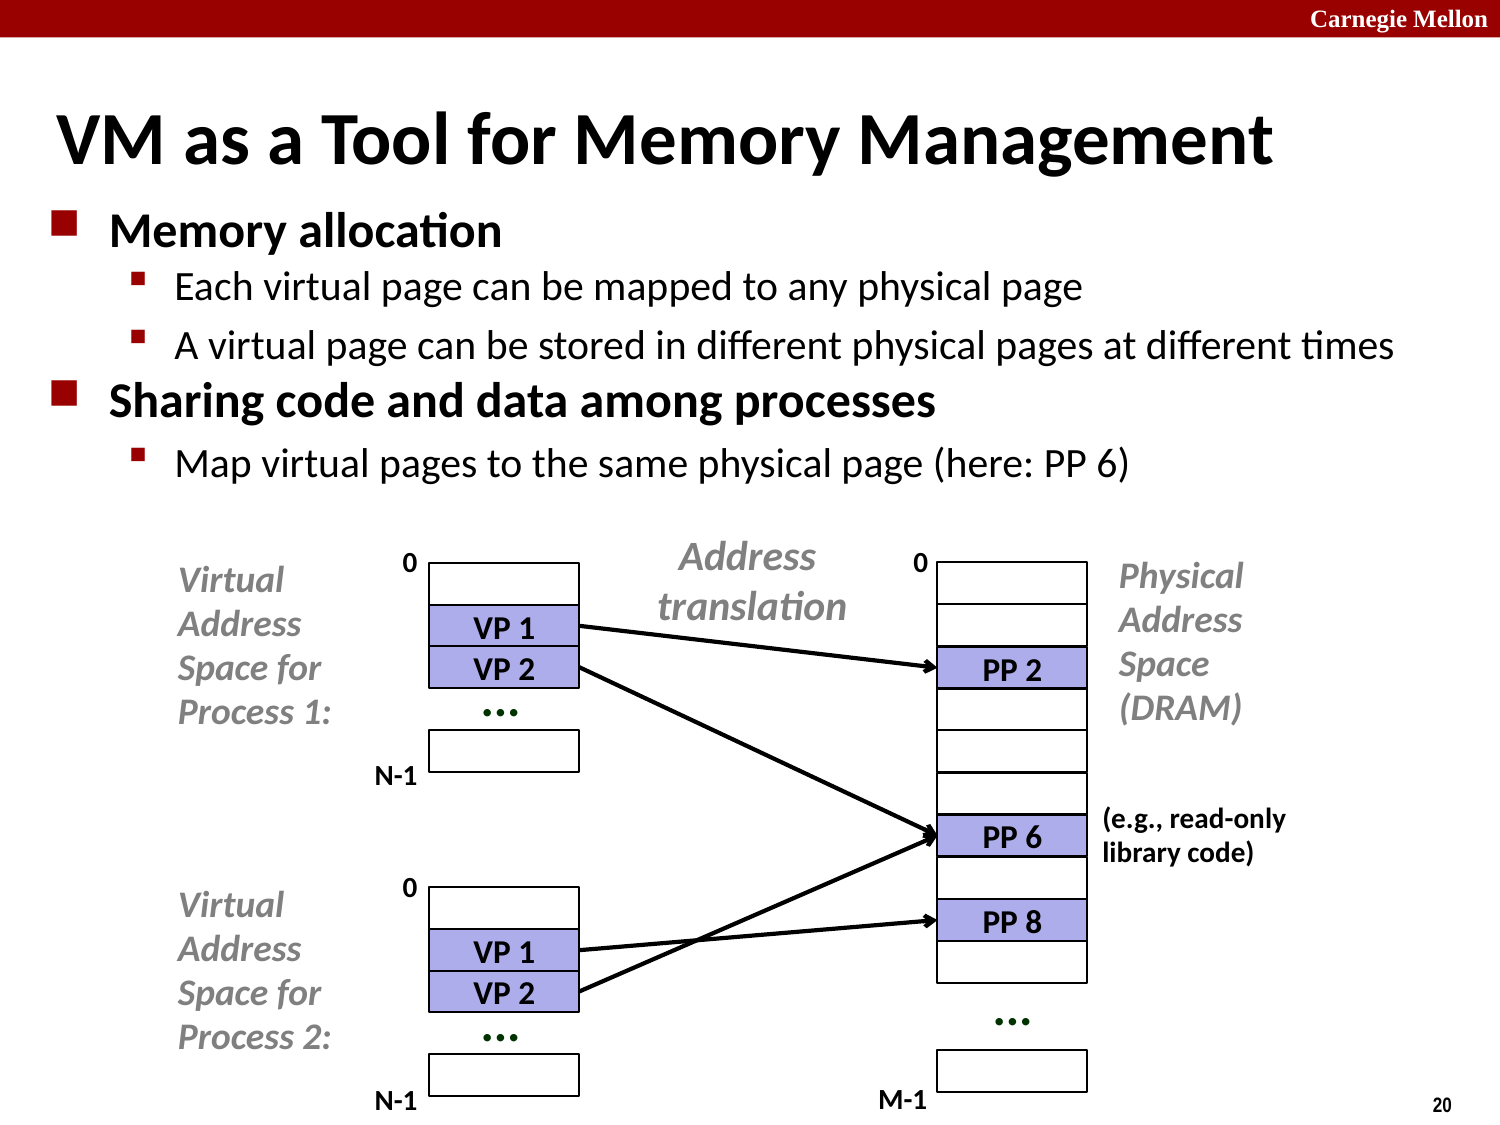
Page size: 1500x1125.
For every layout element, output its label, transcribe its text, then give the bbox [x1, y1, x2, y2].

text_box VP 2 [429, 970, 580, 1013]
text_box PP 2 [942, 646, 1088, 688]
text_box Virtual Address Space for Process 1: [162, 549, 388, 741]
text_box [942, 688, 1088, 730]
text_box ... [977, 975, 1048, 1044]
text_box N-1 [359, 750, 433, 800]
text_box ... [465, 991, 536, 1059]
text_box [578, 625, 938, 666]
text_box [578, 958, 938, 992]
text_box 0 [898, 537, 944, 587]
text_box [429, 729, 573, 772]
title VM as a Tool for Memory Management [41, 87, 1455, 182]
text_box ... [465, 667, 536, 735]
text_box [429, 562, 580, 604]
text_box 0 [387, 862, 433, 912]
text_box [578, 666, 938, 835]
text_box VP 1 [429, 604, 580, 646]
text_box PP 6 [942, 814, 1088, 857]
text_box Address translation [642, 521, 863, 624]
text_box M-1 [863, 1074, 943, 1124]
text_box [429, 1054, 580, 1097]
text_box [578, 919, 938, 951]
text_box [578, 835, 938, 919]
text_box [937, 1049, 1088, 1092]
text_box VP 2 [429, 646, 573, 689]
text_box [937, 562, 1088, 604]
text_box Virtual Address Space for Process 2: [162, 874, 388, 1066]
text_box [937, 604, 1088, 646]
text_box [942, 857, 1088, 899]
text_box [942, 772, 1088, 814]
text_box [942, 941, 1088, 984]
text_box [942, 730, 1088, 772]
text_box Physical Address Space (DRAM) [1104, 545, 1280, 737]
text_box [429, 887, 573, 929]
text_box 0 [387, 537, 433, 587]
text_box VP 1 [429, 929, 573, 970]
list Memory allocation Each virtual page can be mapped to any physical page A virtual page can be stored in different physical pages at different times Sharing code and data among processes Map virtual pages to the same physical page (here: PP 6) [37, 199, 1476, 513]
text_box PP 8 [942, 899, 1088, 941]
text_box (e.g., read-only library code) [1088, 793, 1326, 877]
text_box N-1 [359, 1075, 433, 1125]
